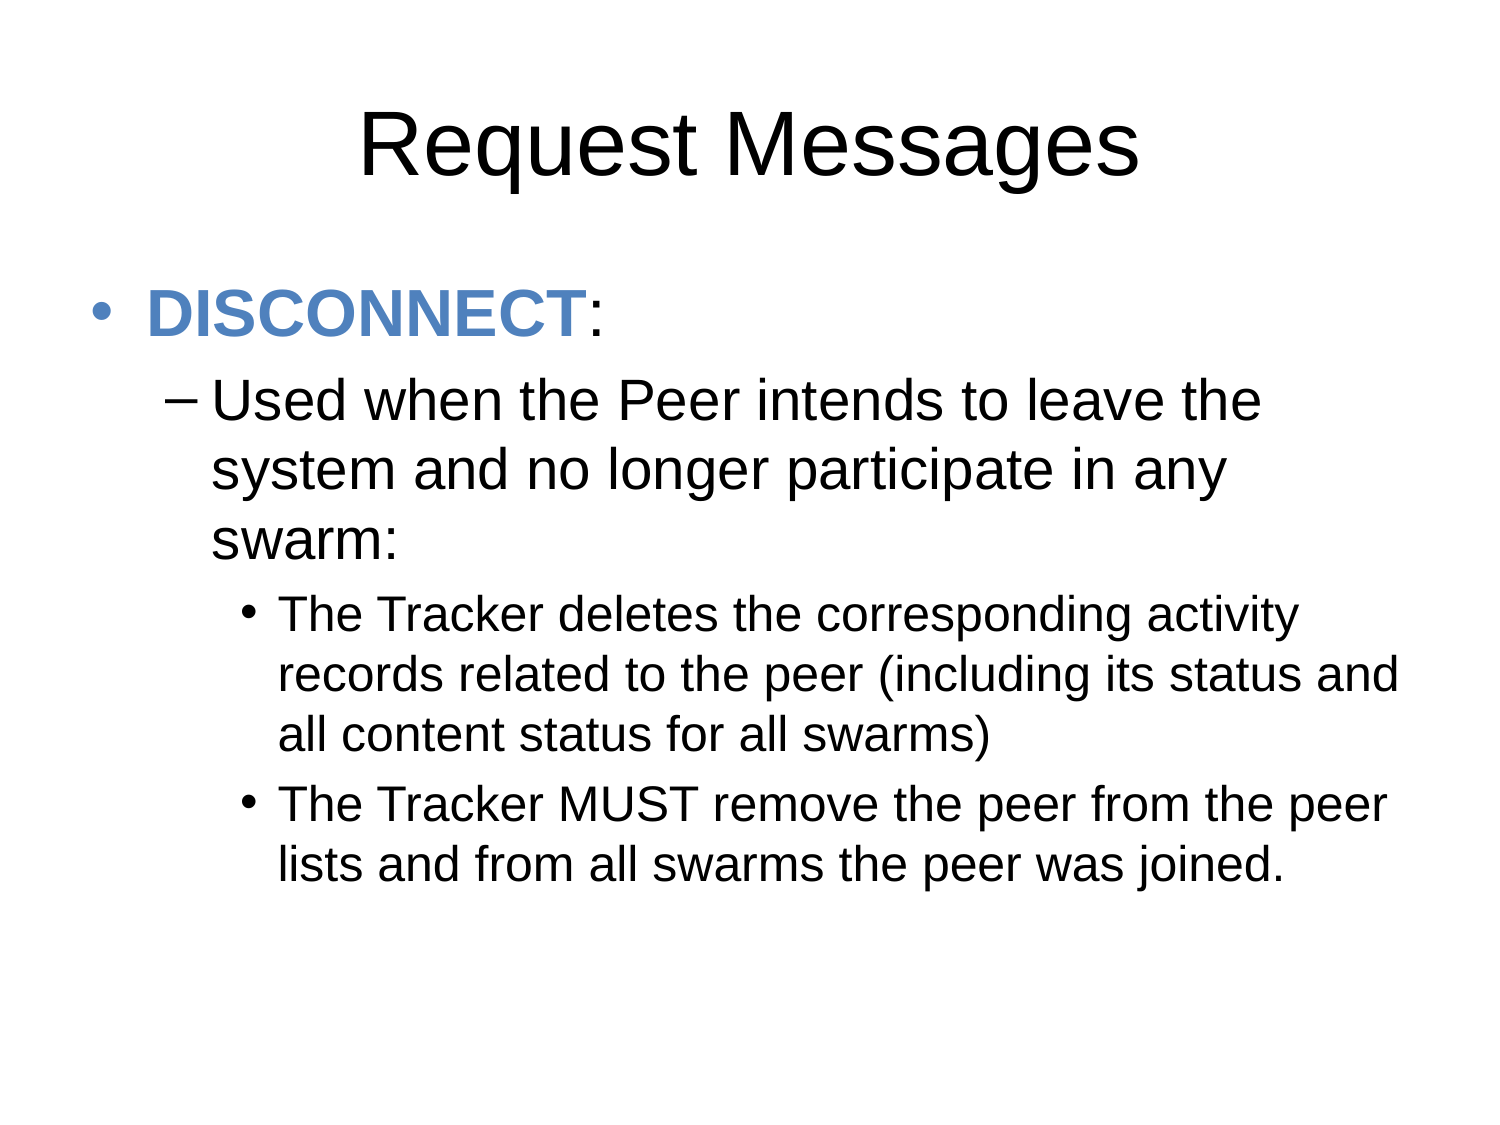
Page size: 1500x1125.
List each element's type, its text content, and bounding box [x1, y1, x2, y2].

list DISCONNECT: Used when the Peer intends to leave the system and no longer participate in any swarm: The Tracker deletes the corresponding activity records related to the peer (including its status and all content status for all swarms) The Tracker MUST remove the peer from the peer lists and from all swarms the peer was joined. [75, 262, 1425, 1005]
title Request Messages [75, 45, 1425, 233]
